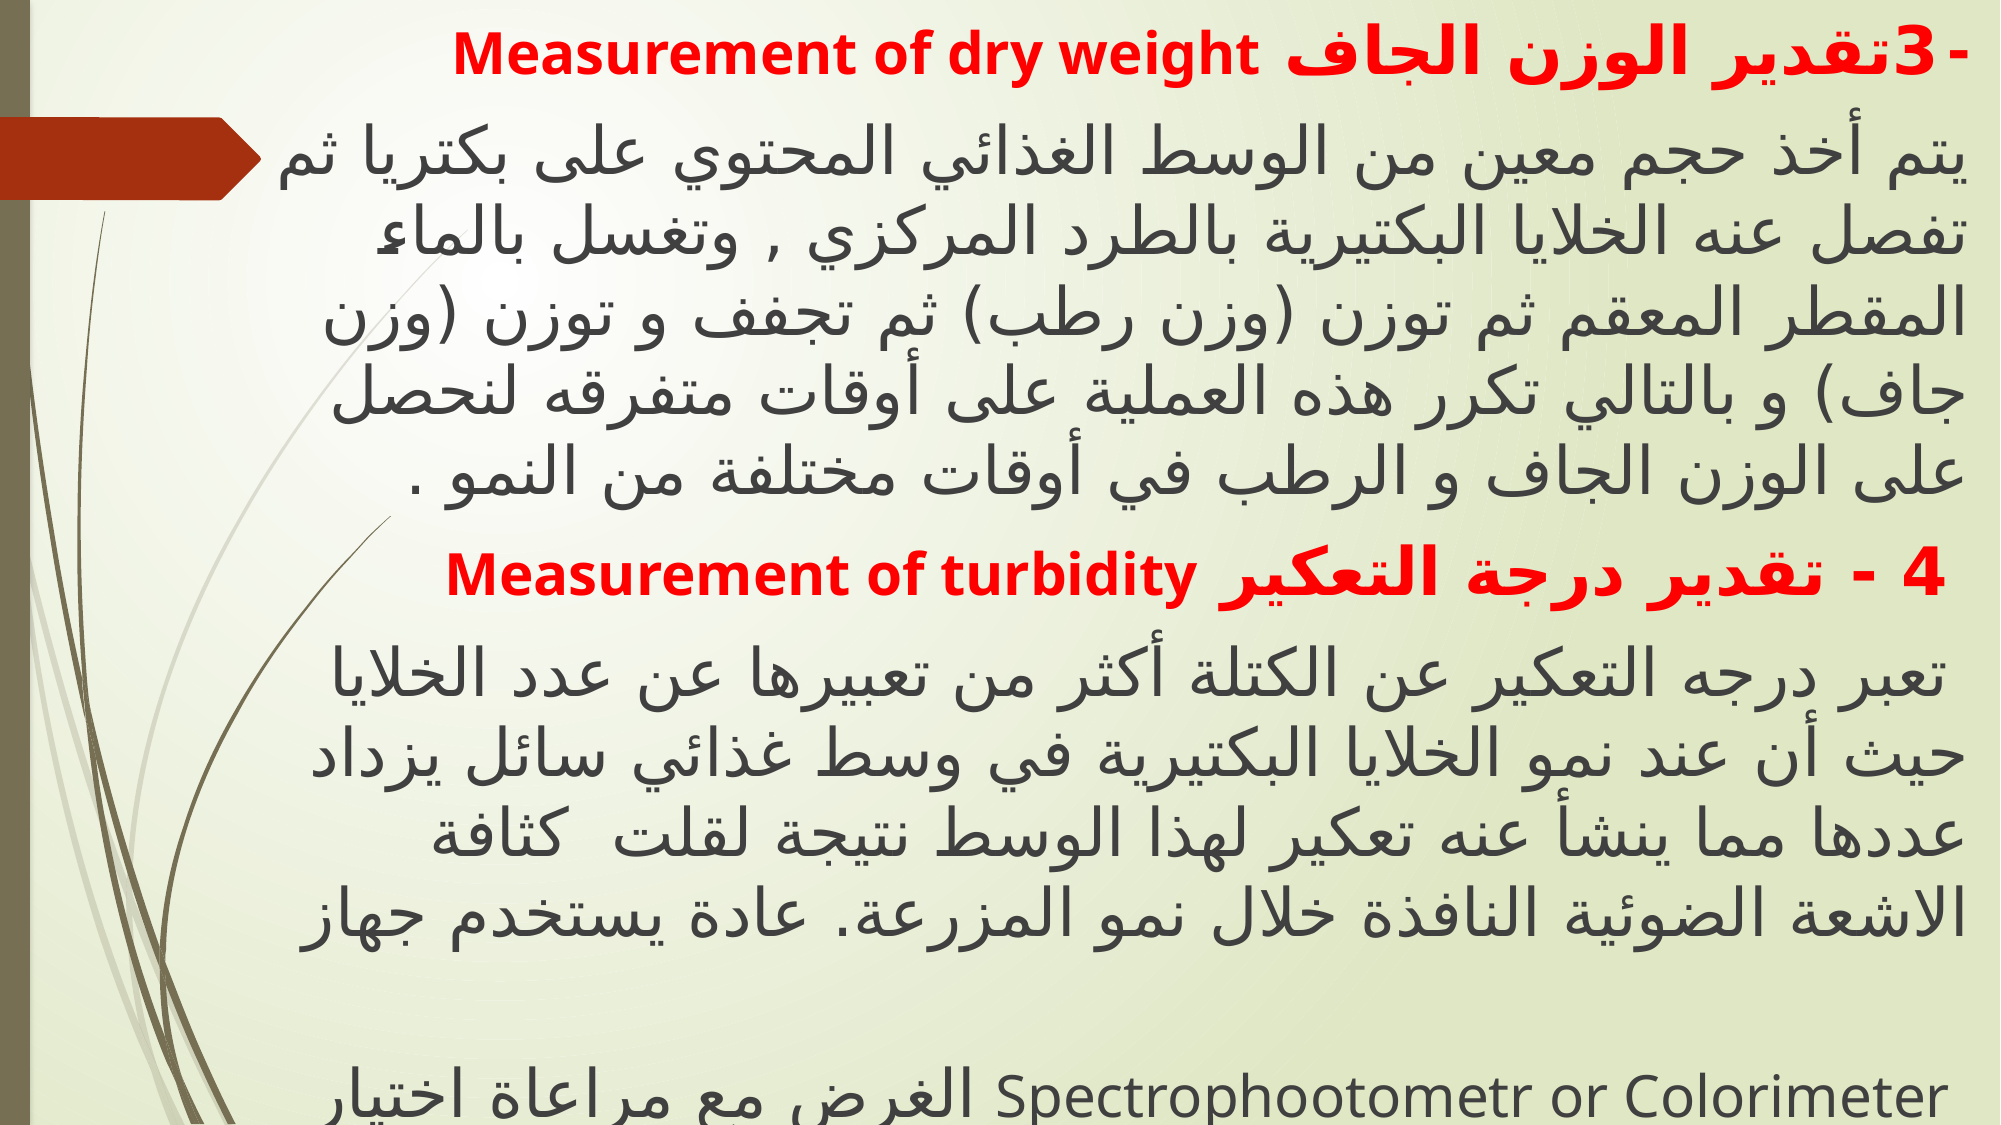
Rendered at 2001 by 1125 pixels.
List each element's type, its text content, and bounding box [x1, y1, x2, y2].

list - 3تقدير الوزن الجاف Measurement of dry weight يتم أخذ حجم معين من الوسط الغذائي المحتوي على بكتريا ثم تفصل عنه الخلايا البكتيرية بالطرد المركزي , وتغسل بالماء المقطر المعقم ثم توزن (وزن رطب) ثم تجفف و توزن (وزن جاف) و بالتالي تكرر هذه العملية على أوقات متفرقه لنحصل على الوزن الجاف و الرطب في أوقات مختلفة من النمو . 4 - تقدير درجة التعكير Measurement of turbidity تعبر درجه التعكير عن الكتلة أكثر من تعبيرها عن عدد الخلايا حيث أن عند نمو الخلايا البكتيرية في وسط غذائي سائل يزداد عددها مما ينشأ عنه تعكير لهذا الوسط نتيجة لقلت كثافة الاشعة الضوئية النافذة خلال نمو المزرعة. عادة يستخدم جهاز Spectrophootometr or Colorimeter الغرض مع مراعاة اختيار الطول الموجي المناسب بحيث اذا كانت البيئة عديمة اللون يستخدم الطول الموجي 240nm اما في حالة البيئات الصفراء يستخدم الطول الموجي600nm و يطلق على القراءة التي تسجلها المزرعة البكتيرية OD (Optical Density) [235, 0, 1987, 730]
